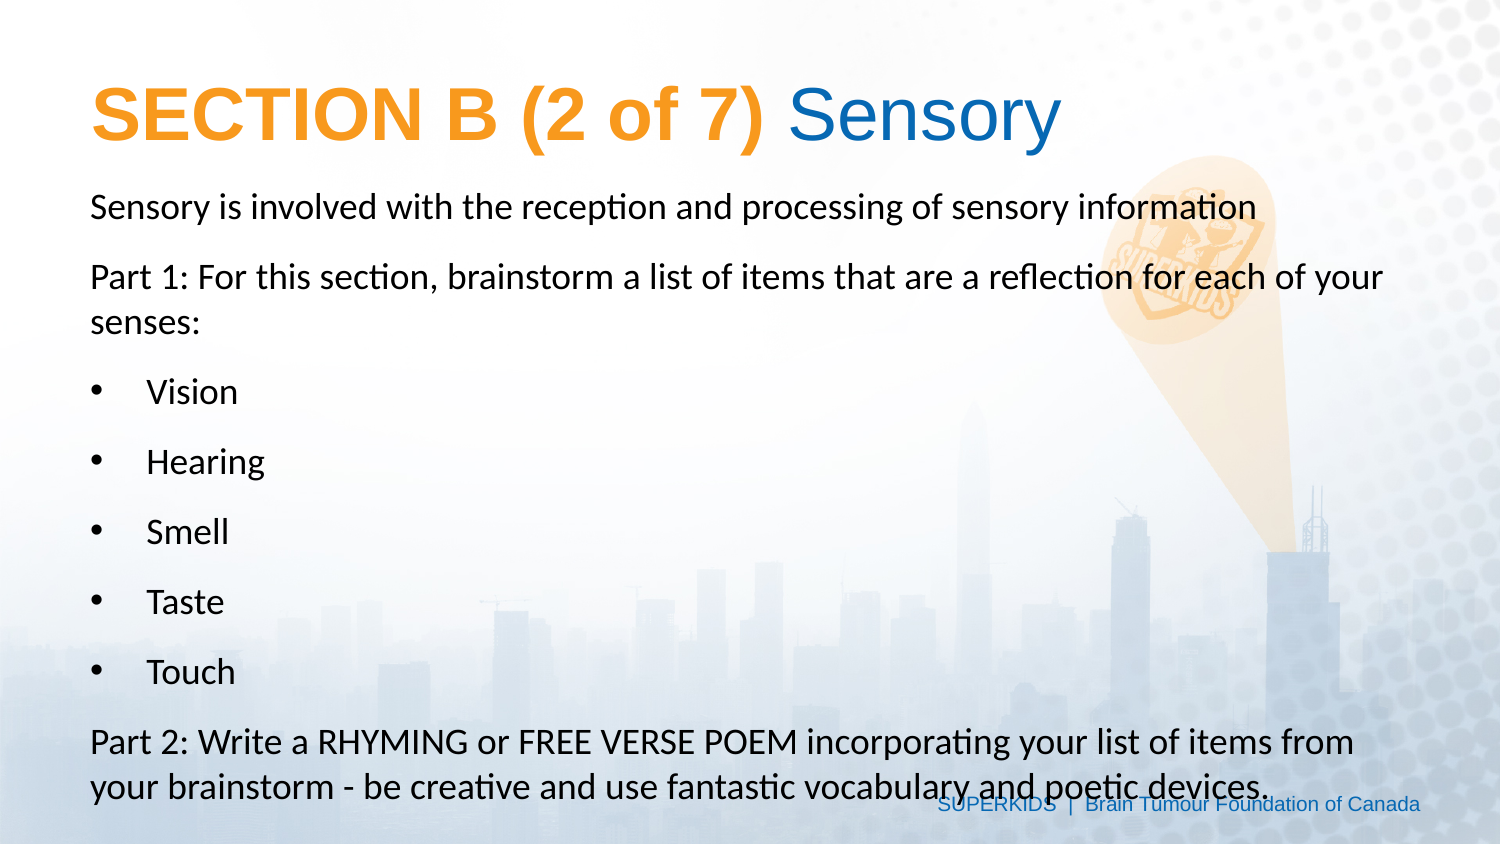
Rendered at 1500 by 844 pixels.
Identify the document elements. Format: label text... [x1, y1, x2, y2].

title SECTION B (2 of 7) Sensory [76, 33, 1426, 174]
list Sensory is involved with the reception and processing of sensory information Part 1: For this section, brainstorm a list of items that are a reflection for each of your senses: Vision Hearing Smell Taste Touch Part 2: Write a RHYMING or FREE VERSE POEM incorporating your list of items from your brainstorm - be creative and use fantastic vocabulary and poetic devices. [74, 174, 1426, 802]
picture [0, 0, 1500, 844]
